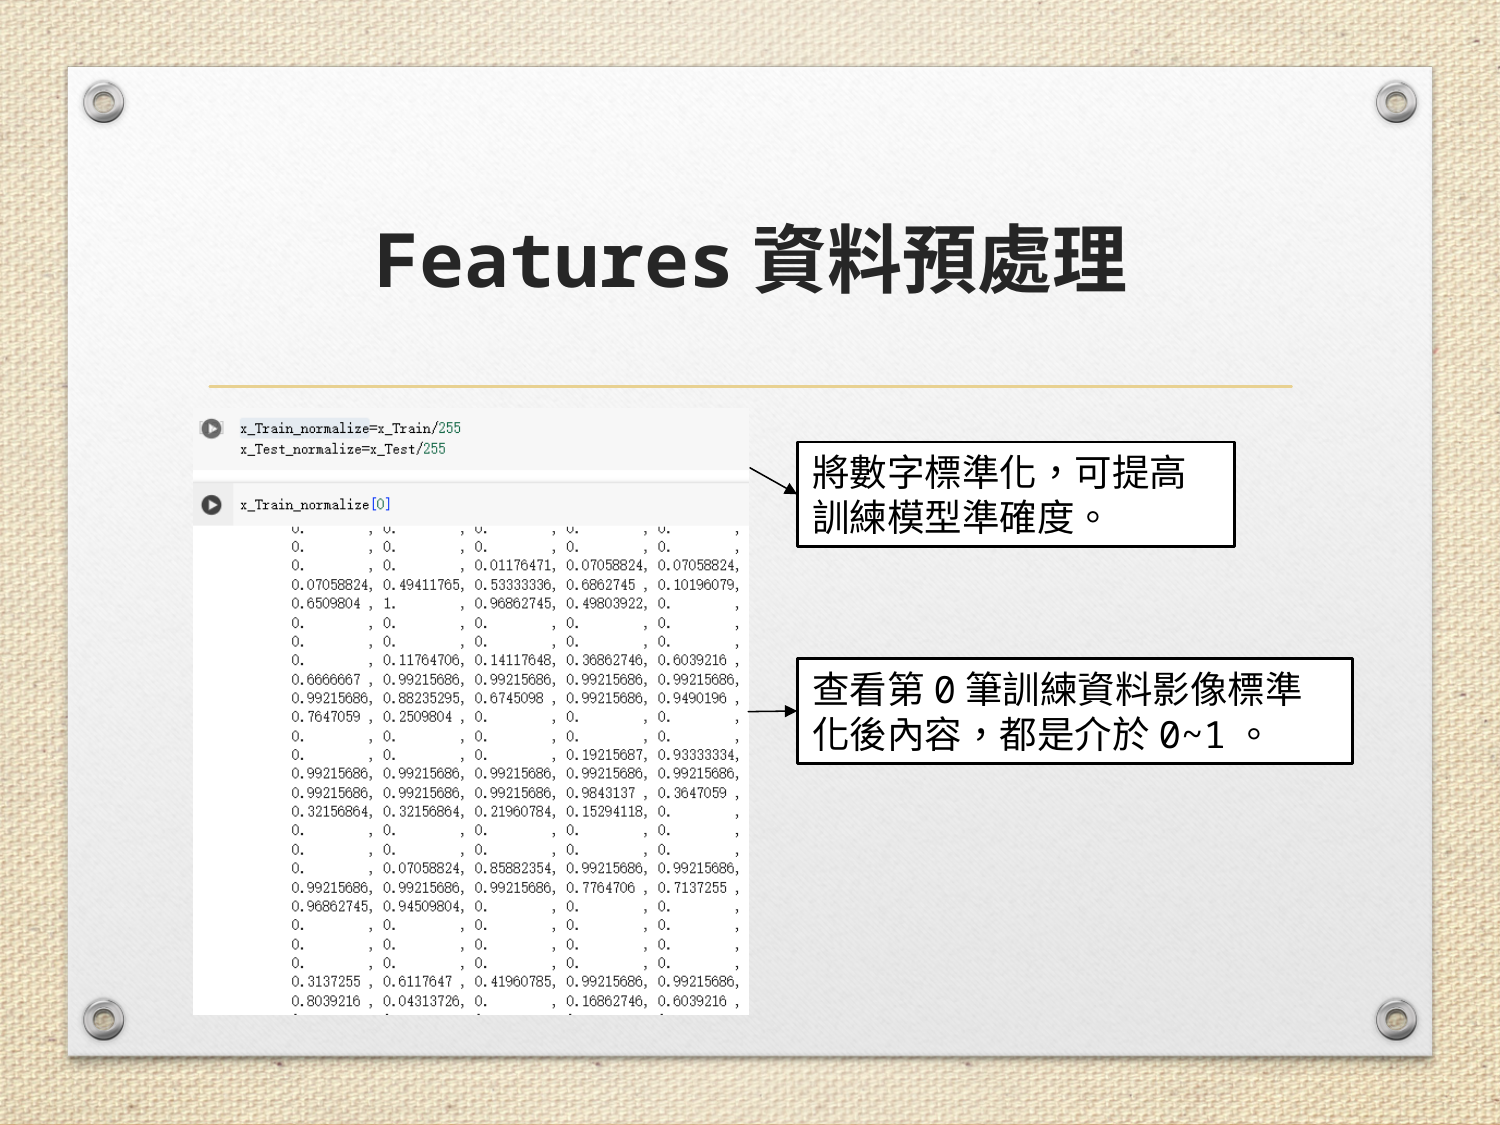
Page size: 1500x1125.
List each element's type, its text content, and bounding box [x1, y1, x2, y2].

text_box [749, 467, 798, 496]
text_box 查看第0筆訓練資料影像標準化後內容，都是介於0~1。 [796, 657, 1354, 765]
list [749, 712, 1309, 974]
picture [0, 0, 1500, 1125]
text_box 將數字標準化，可提高訓練模型準確度。 [796, 441, 1236, 548]
list [749, 408, 1309, 710]
title Features資料預處理 [193, 150, 1309, 365]
